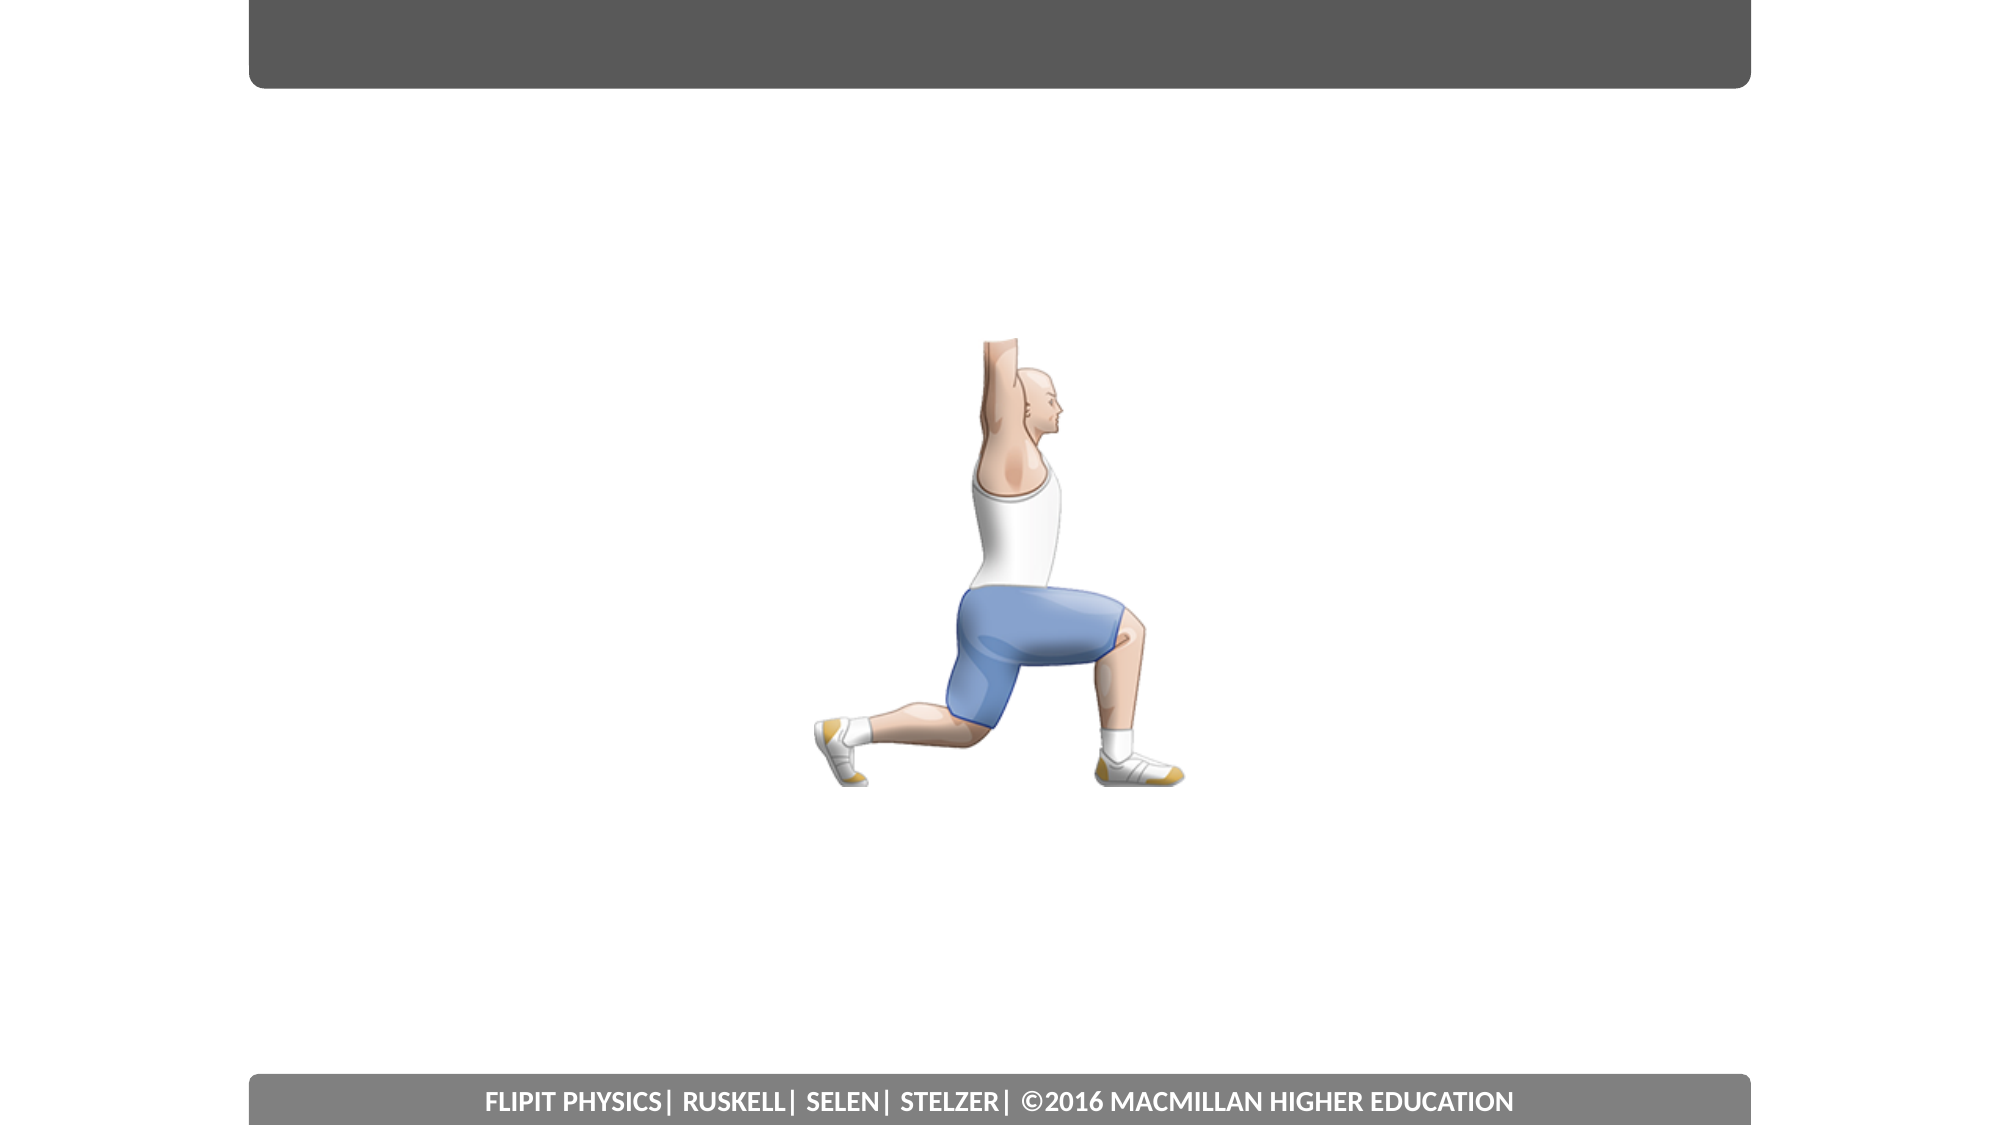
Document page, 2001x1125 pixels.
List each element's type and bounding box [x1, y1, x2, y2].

text_box [248, 0, 1752, 89]
picture [814, 338, 1186, 787]
text_box [249, 1074, 1750, 1125]
